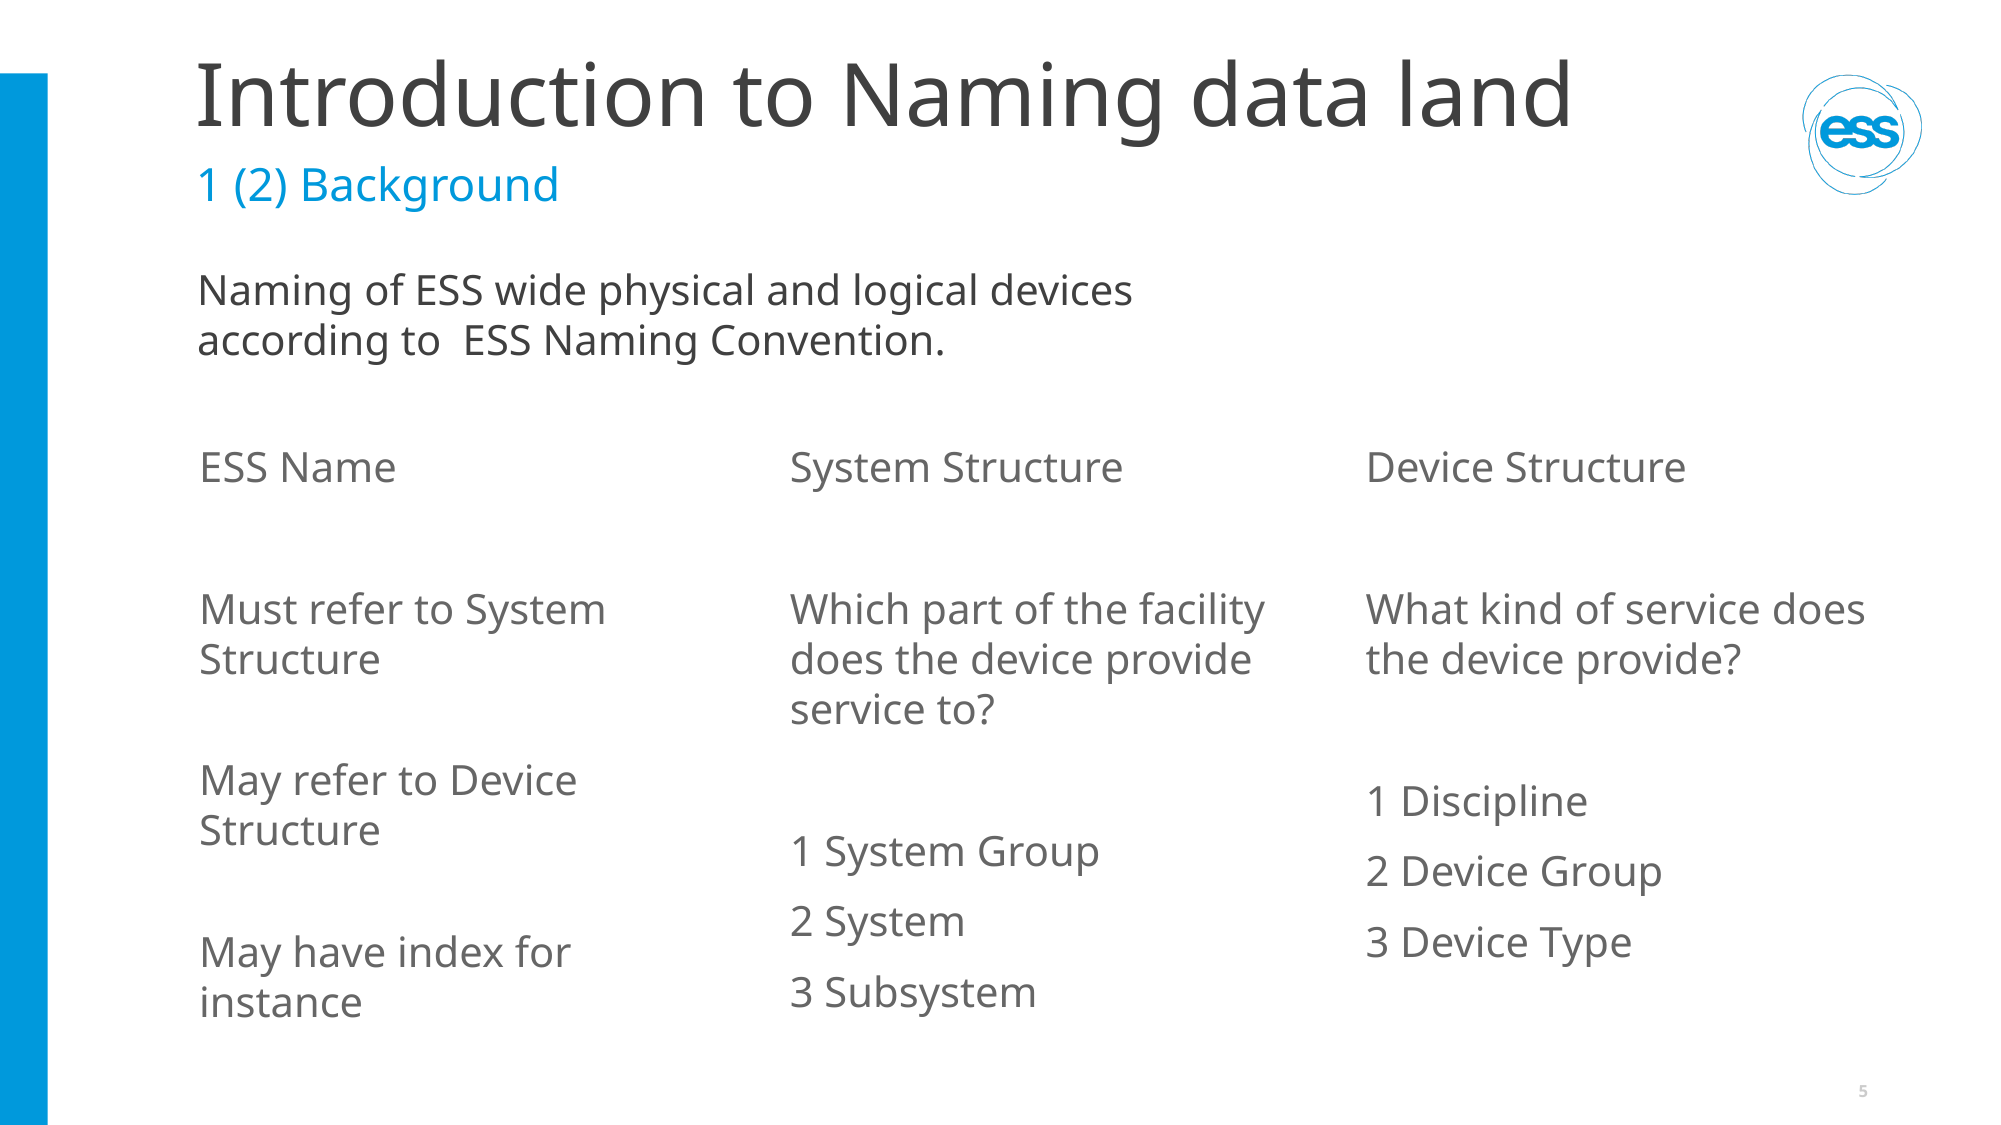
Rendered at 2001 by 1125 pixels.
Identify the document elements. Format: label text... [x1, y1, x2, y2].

text_box Naming of ESS wide physical and logical devices according to ESS Naming Convention. [197, 256, 1230, 375]
text_box System Structure Which part of the facility does the device provide service to? 1 System Group 2 System 3 Subsystem [773, 433, 1307, 1033]
text_box Introduction to Naming data land [181, 43, 1717, 152]
text_box ESS Name Must refer to System Structure May refer to Device Structure May have index for instance [182, 433, 717, 1033]
text_box Device Structure What kind of service does the device provide? 1 Discipline 2 Device Group 3 Device Type [1349, 433, 1883, 1033]
text_box 1 (2) Background [181, 152, 1717, 236]
text_box <number> [1432, 1062, 1883, 1122]
